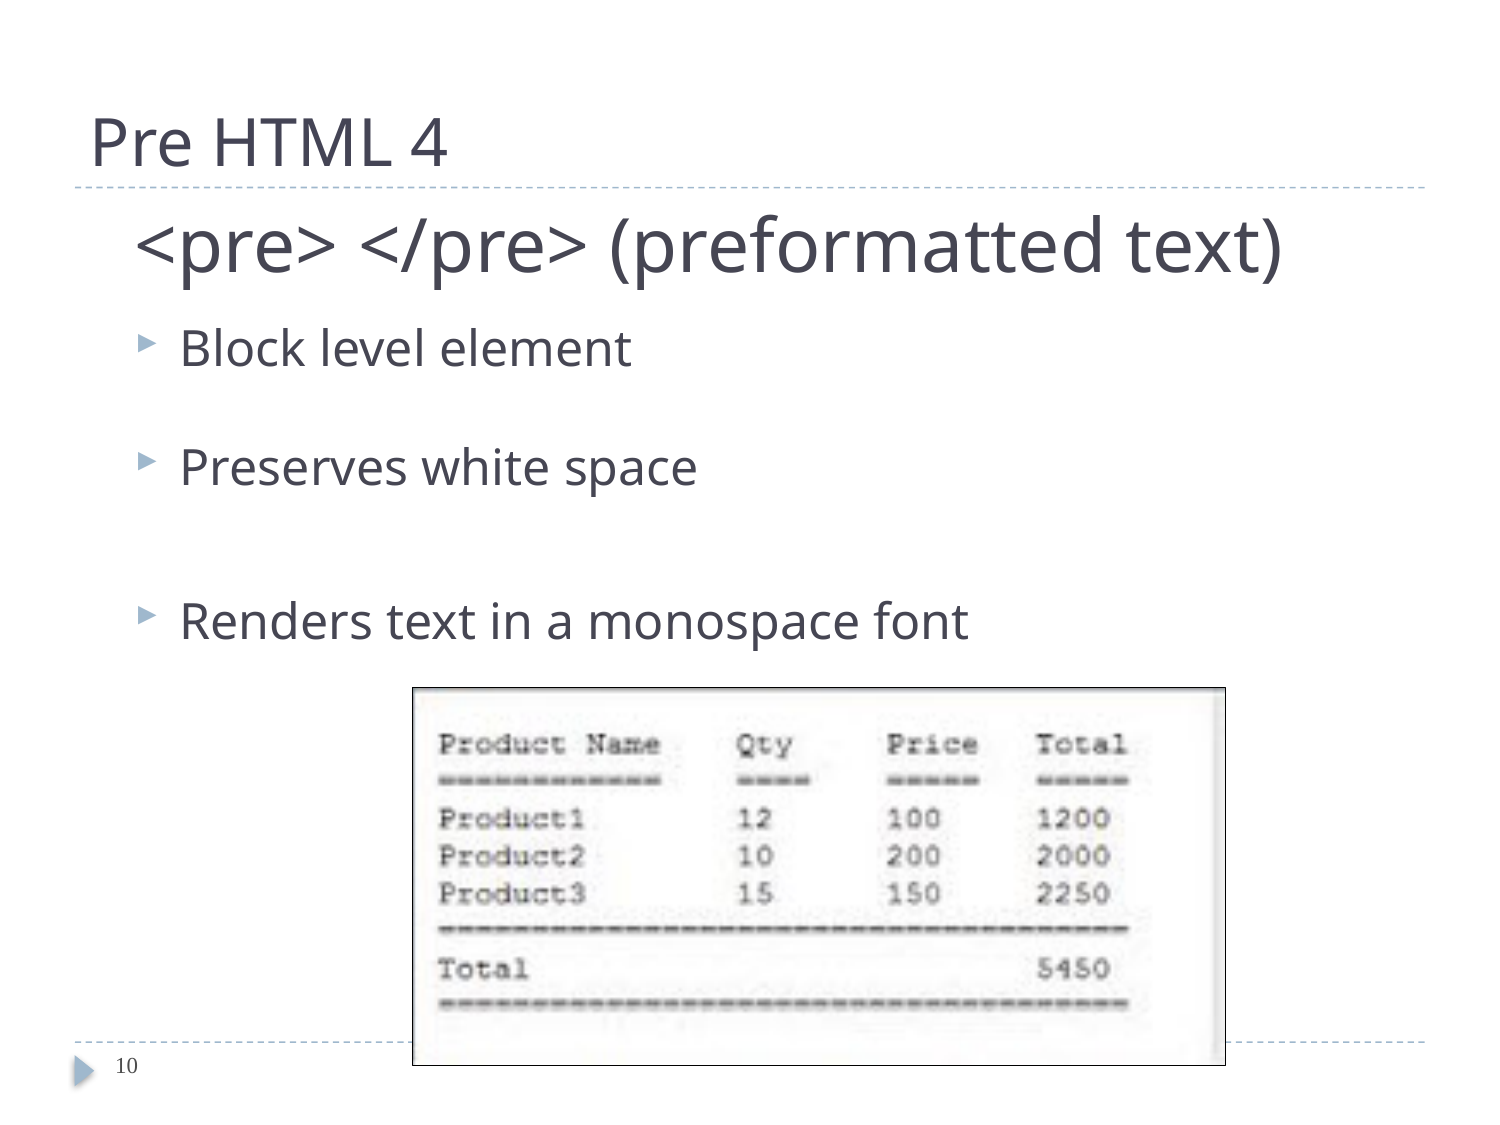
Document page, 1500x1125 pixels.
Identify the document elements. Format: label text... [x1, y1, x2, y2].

picture [412, 687, 1226, 1065]
title Pre HTML 4 [75, 24, 1425, 188]
list <pre> </pre> (preformatted text) Block level element Preserves white space Renders text in a monospace font [75, 200, 1425, 1010]
slide_number 10 [100, 1042, 426, 1103]
